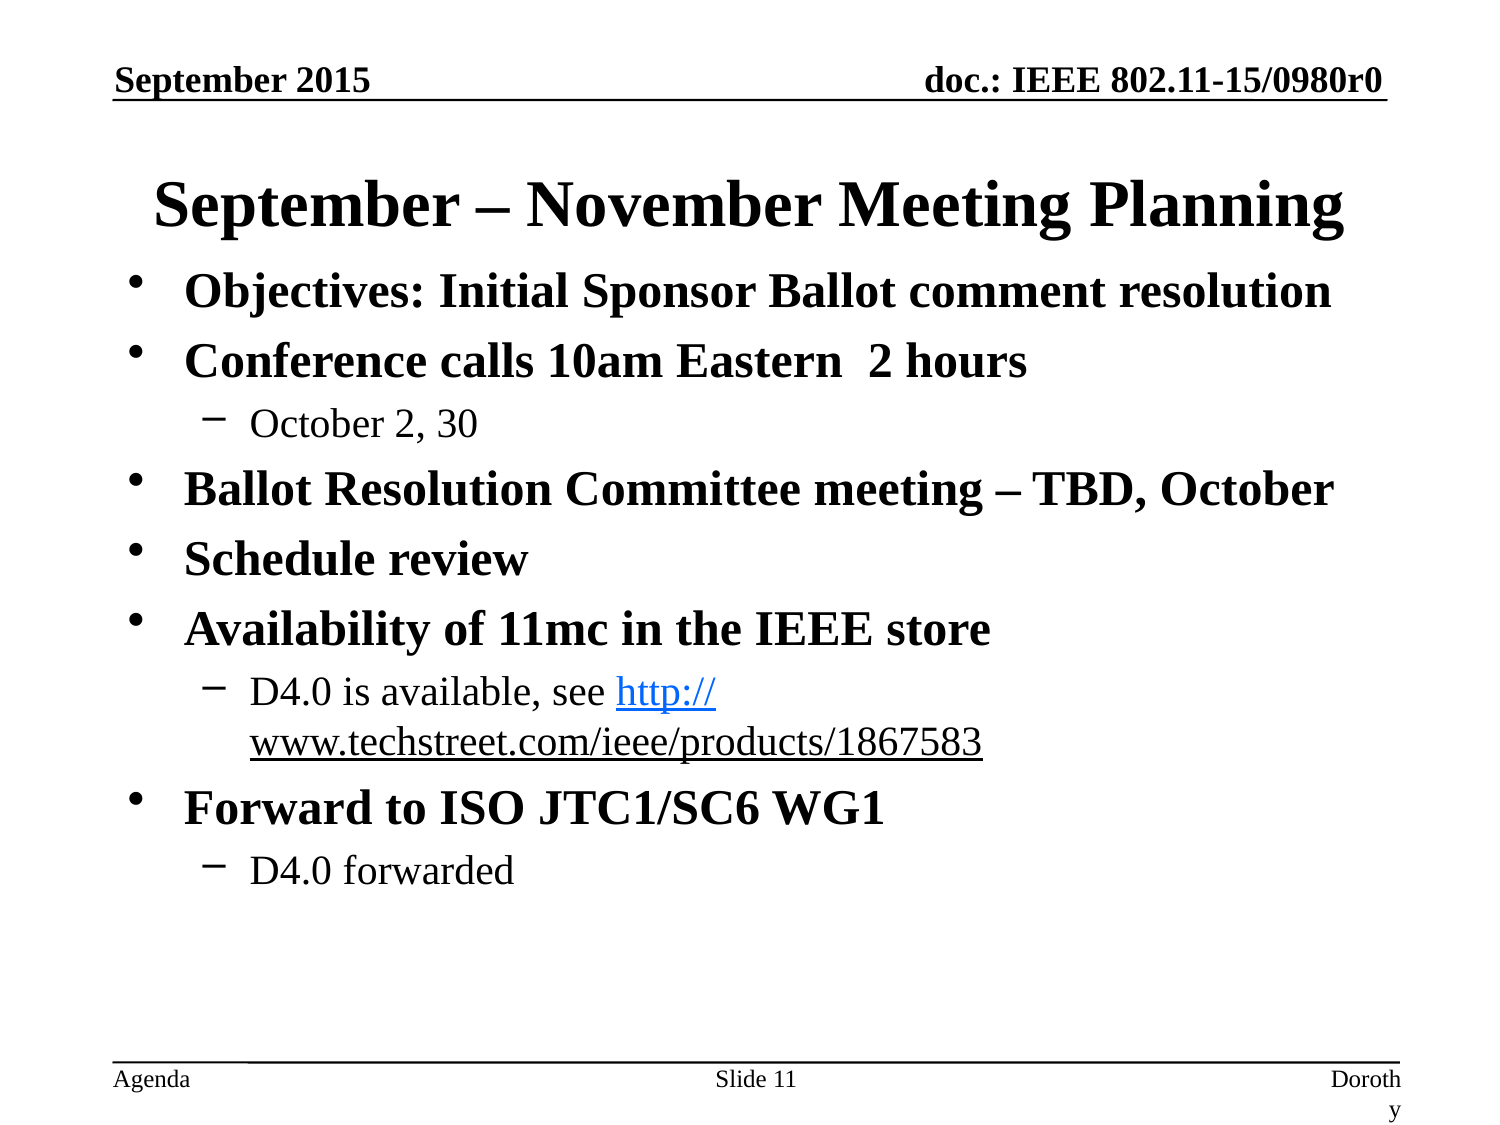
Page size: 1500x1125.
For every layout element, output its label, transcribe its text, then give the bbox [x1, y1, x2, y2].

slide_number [114, 54, 425, 100]
slide_number Slide 11 [712, 1063, 800, 1093]
title September – November Meeting Planning [112, 112, 1388, 249]
list Objectives: Initial Sponsor Ballot comment resolution Conference calls 10am Eastern 2 hours October 2, 30 Ballot Resolution Committee meeting – TBD, October Schedule review Availability of 11mc in the IEEE store D4.0 is available, see http://www.techstreet.com/ieee/products/1867583 Forward to ISO JTC1/SC6 WG1 D4.0 forwarded [112, 249, 1388, 1063]
footer Dorothy Stanley, HP-Aruba Networks [1325, 1062, 1402, 1093]
